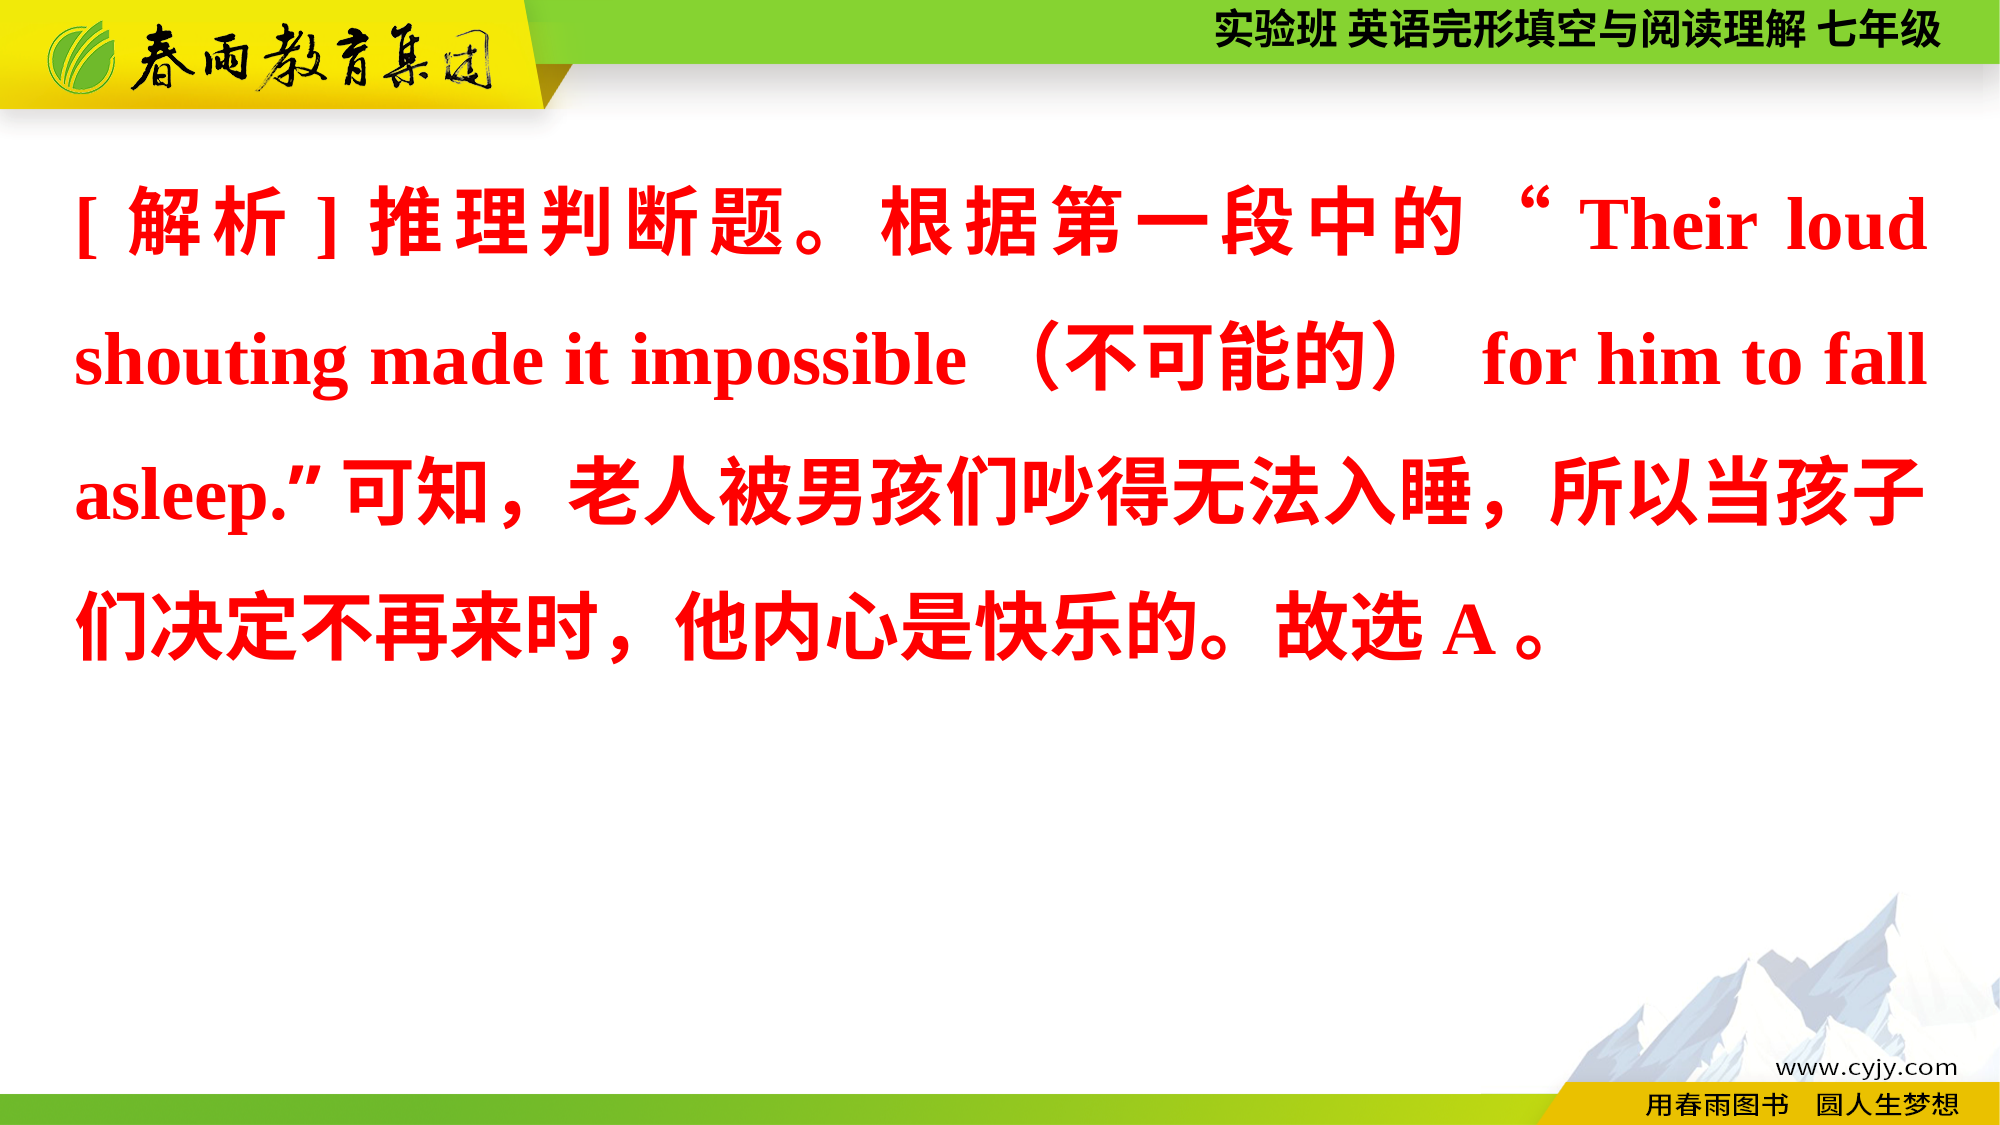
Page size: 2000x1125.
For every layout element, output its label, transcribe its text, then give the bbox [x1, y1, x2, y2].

picture [0, 0, 2000, 1125]
list [解析]推理判断题。根据第一段中的“Their loud shouting made it impossible（不可能的） for him to fall asleep.”可知，老人被男孩们吵得无法入睡，所以当孩子们决定不再来时，他内心是快乐的。故选A。 [59, 122, 1944, 666]
